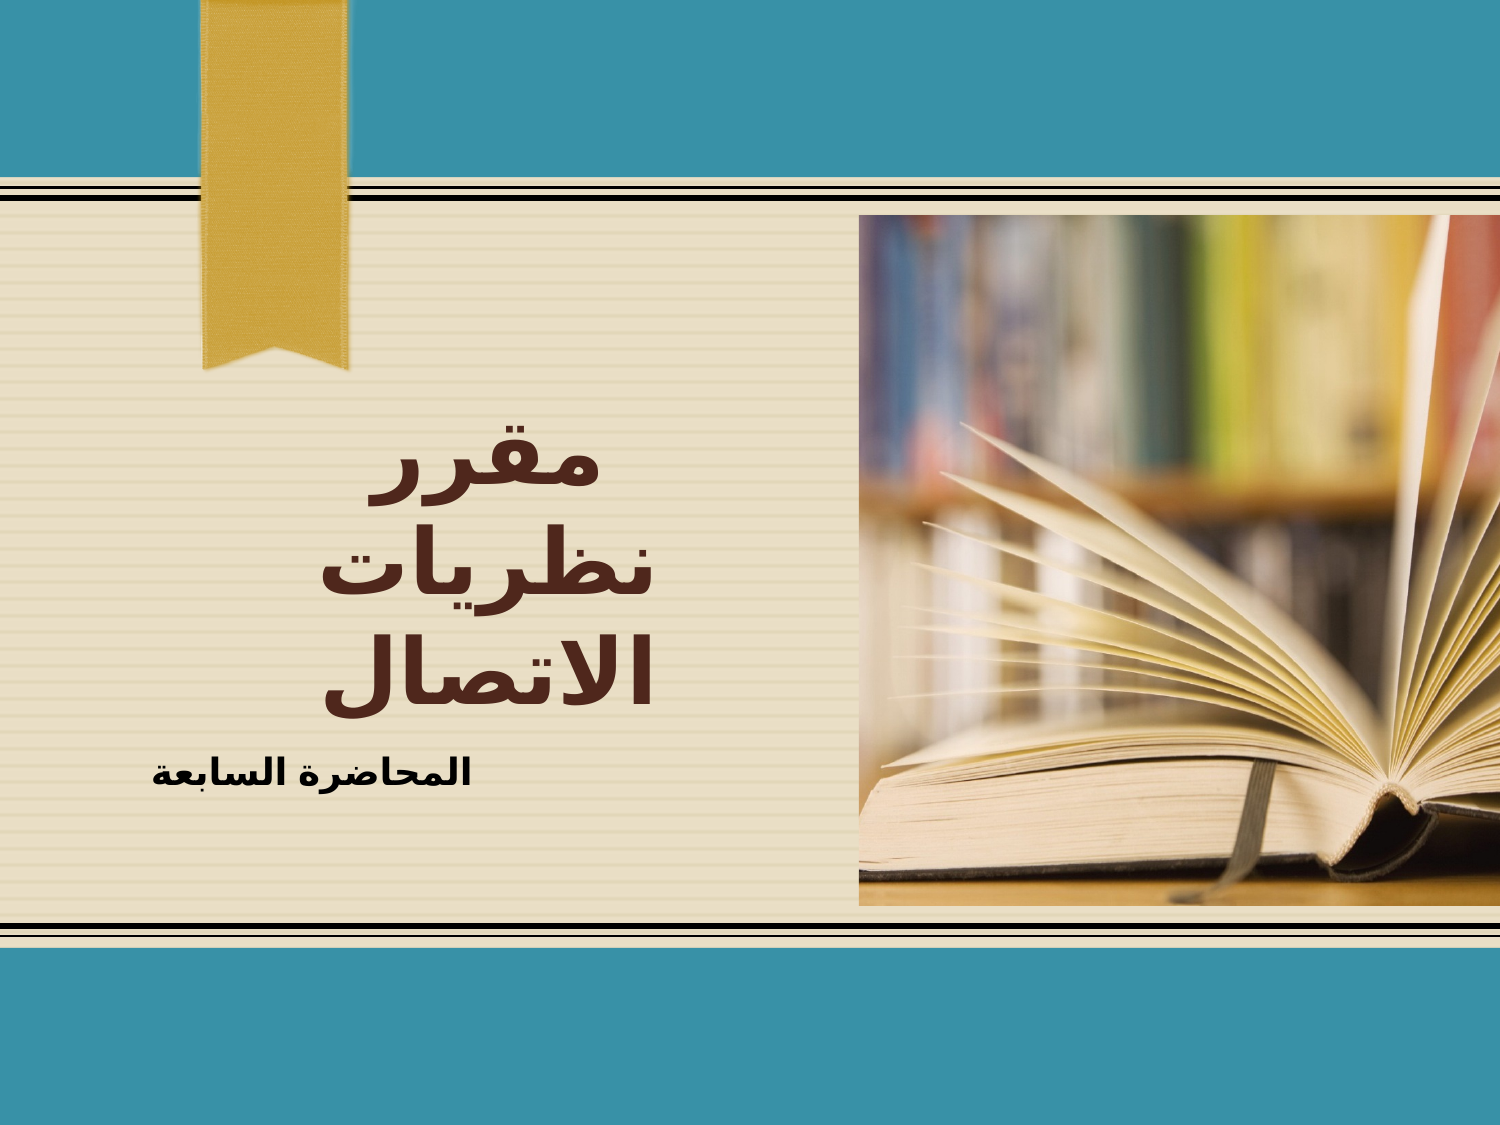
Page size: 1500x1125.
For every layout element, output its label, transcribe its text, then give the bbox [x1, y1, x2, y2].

picture [858, 214, 1500, 906]
title مقرر نظريات الاتصال [135, 376, 842, 740]
subtitle المحاضرة السابعة [135, 740, 842, 897]
